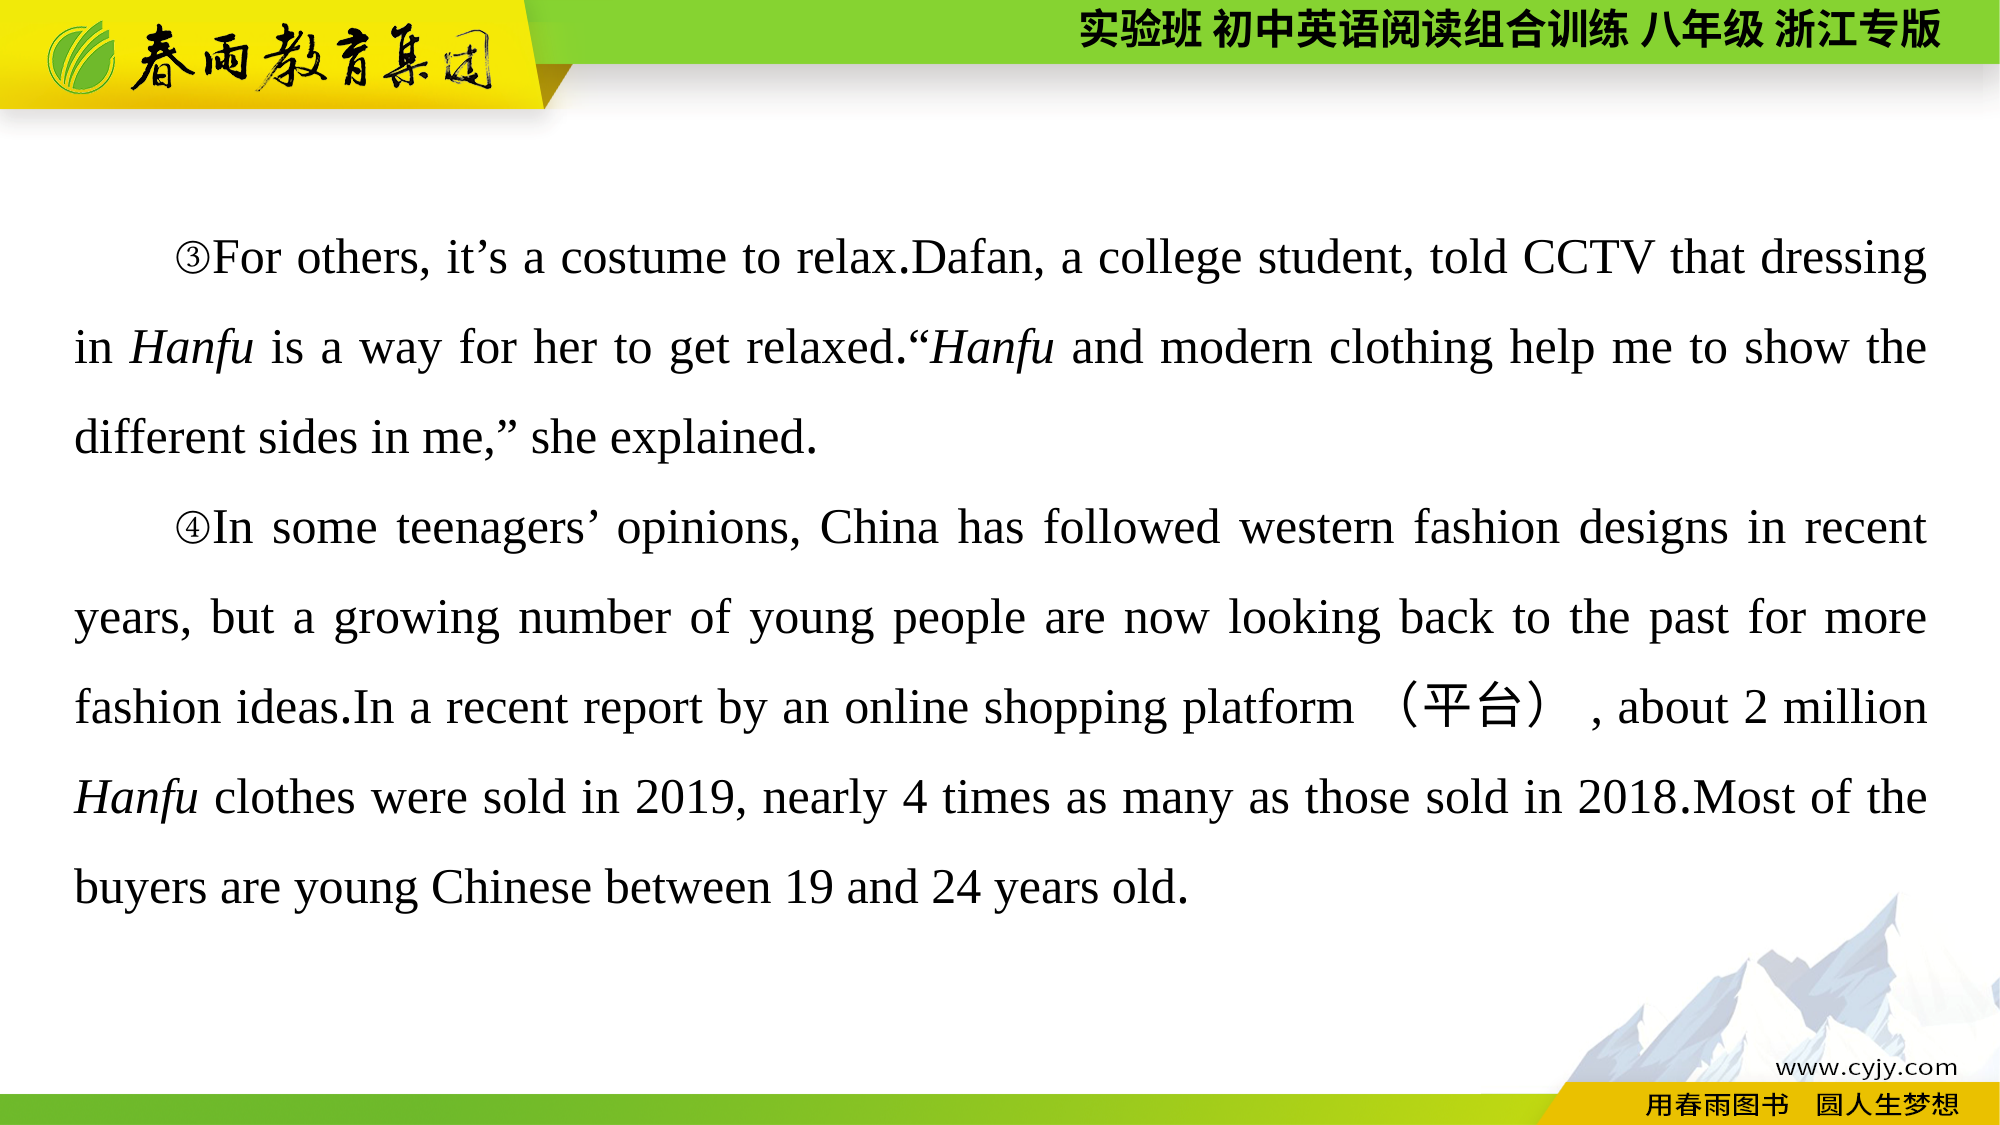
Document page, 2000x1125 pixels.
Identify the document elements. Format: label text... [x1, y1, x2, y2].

picture [0, 0, 2000, 1125]
list ③For others, it’s a costume to relax.Dafan, a college student, told CCTV that dressing in Hanfu is a way for her to get relaxed.“Hanfu and modern clothing help me to show the different sides in me,” she explained. ④In some teenagers’ opinions, China has followed western fashion designs in recent years, but a growing number of young people are now looking back to the past for more fashion ideas.In a recent report by an online shopping platform（平台）, about 2 million Hanfu clothes were sold in 2019, nearly 4 times as many as those sold in 2018.Most of the buyers are young Chinese between 19 and 24 years old. [59, 186, 1944, 917]
